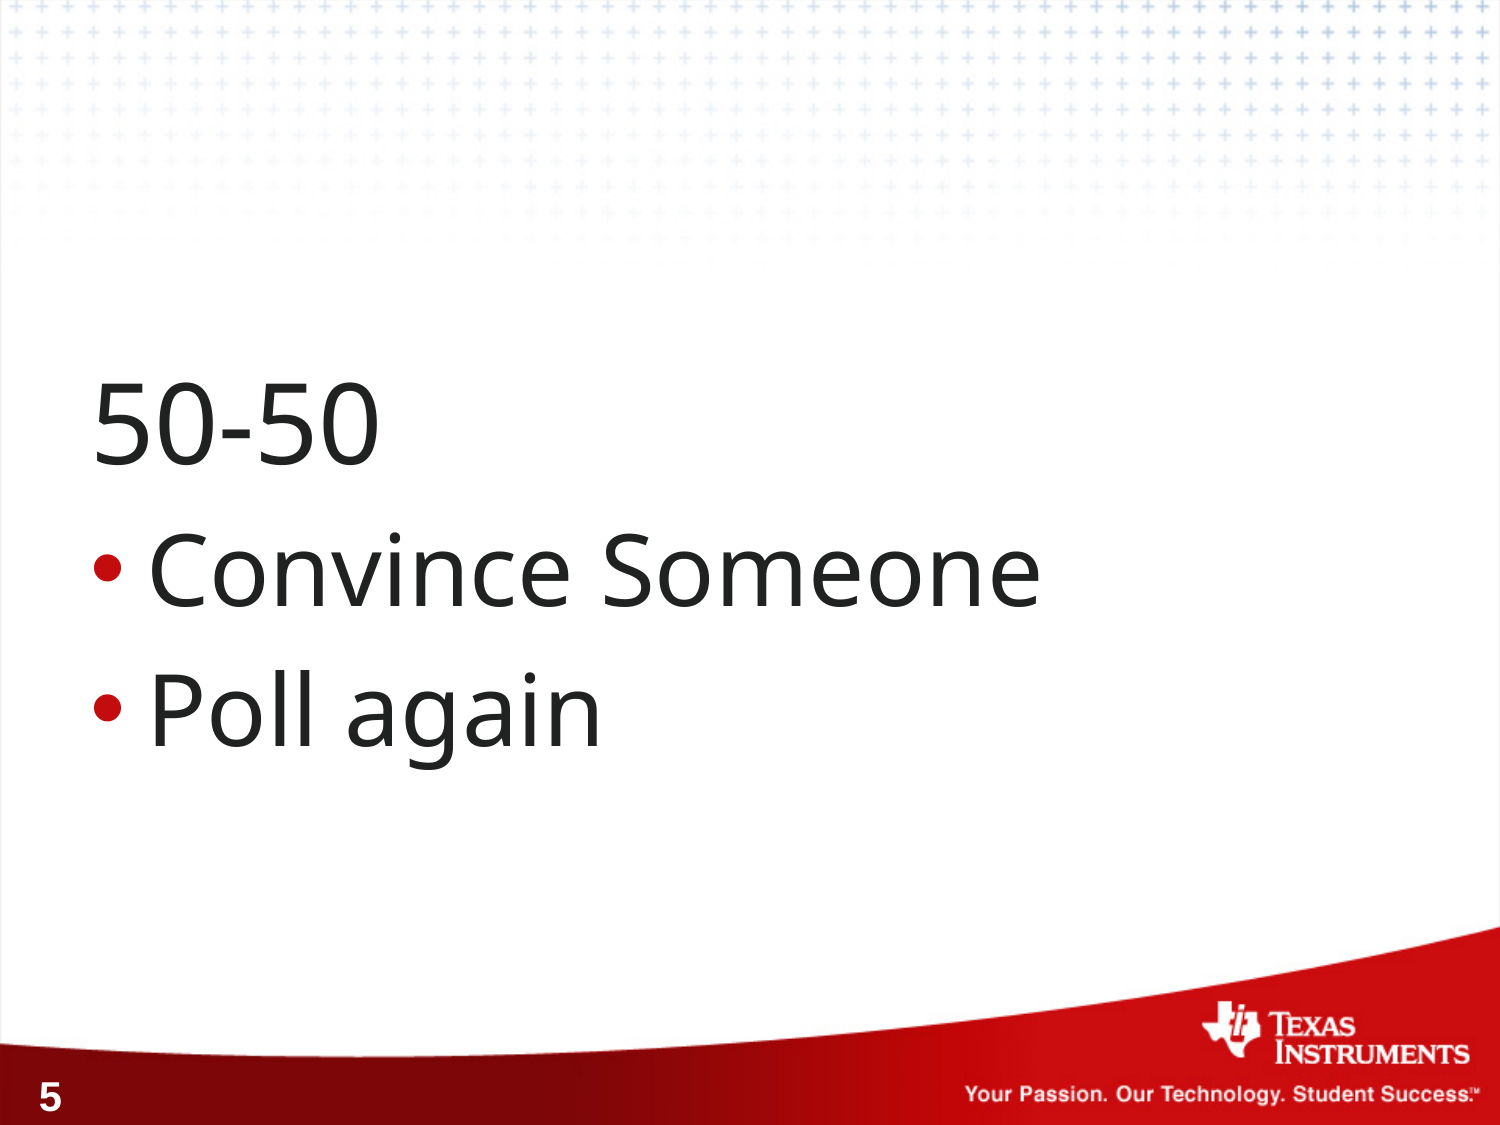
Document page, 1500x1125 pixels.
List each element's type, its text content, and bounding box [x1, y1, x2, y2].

picture [0, 0, 1500, 1125]
list 50-50 Convince Someone Poll again [74, 186, 1351, 975]
